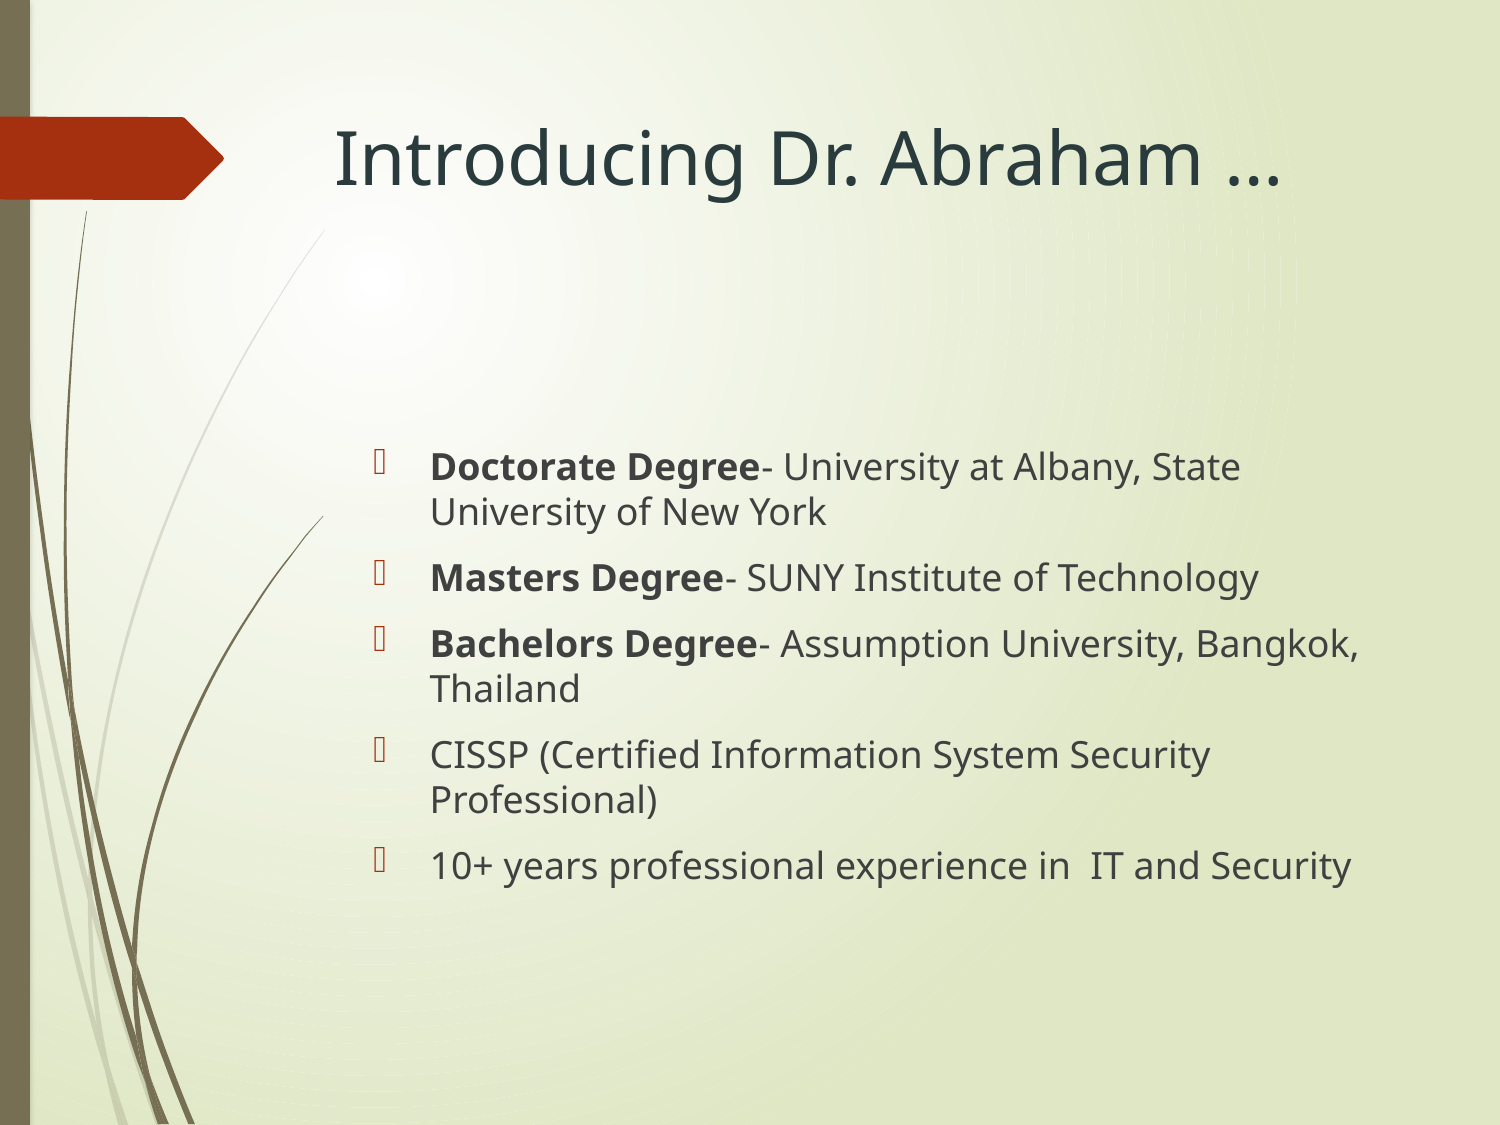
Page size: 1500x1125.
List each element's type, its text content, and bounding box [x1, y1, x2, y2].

title Introducing Dr. Abraham … [319, 102, 1400, 313]
list Doctorate Degree- University at Albany, State University of New York Masters Degree- SUNY Institute of Technology Bachelors Degree- Assumption University, Bangkok, Thailand CISSP (Certified Information System Security Professional) 10+ years professional experience in IT and Security [358, 369, 1440, 990]
